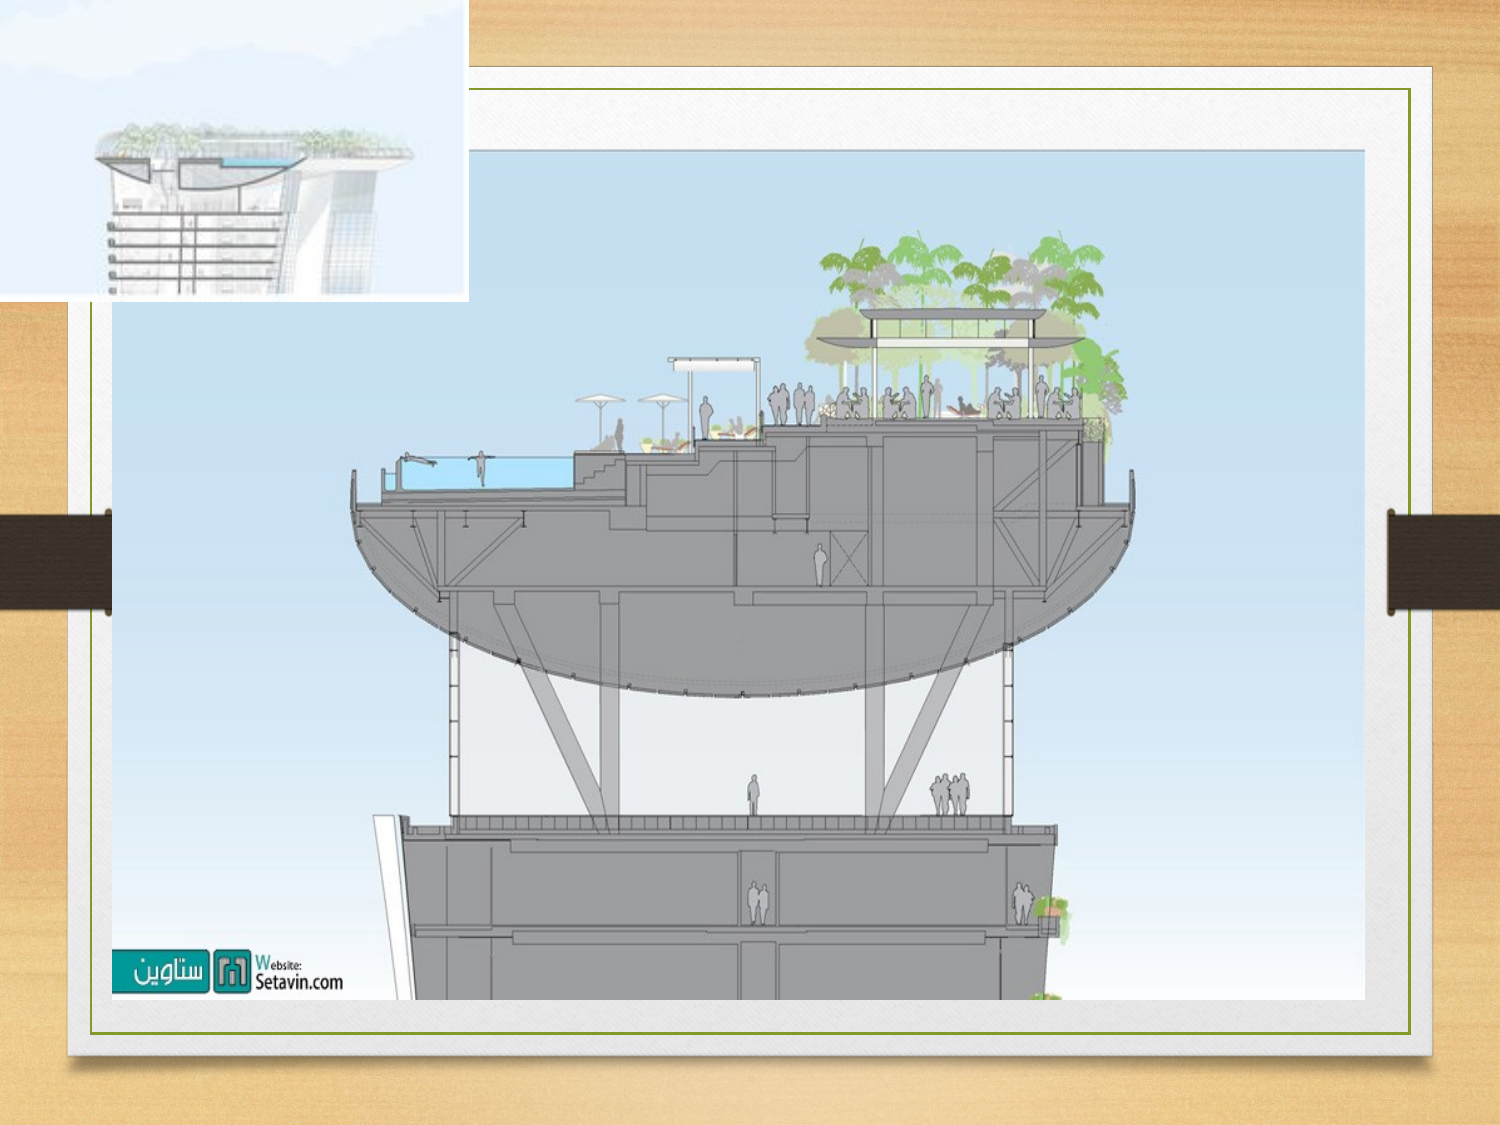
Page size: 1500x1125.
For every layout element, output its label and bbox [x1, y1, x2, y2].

picture [0, 0, 1500, 1125]
list [112, 149, 1365, 1001]
